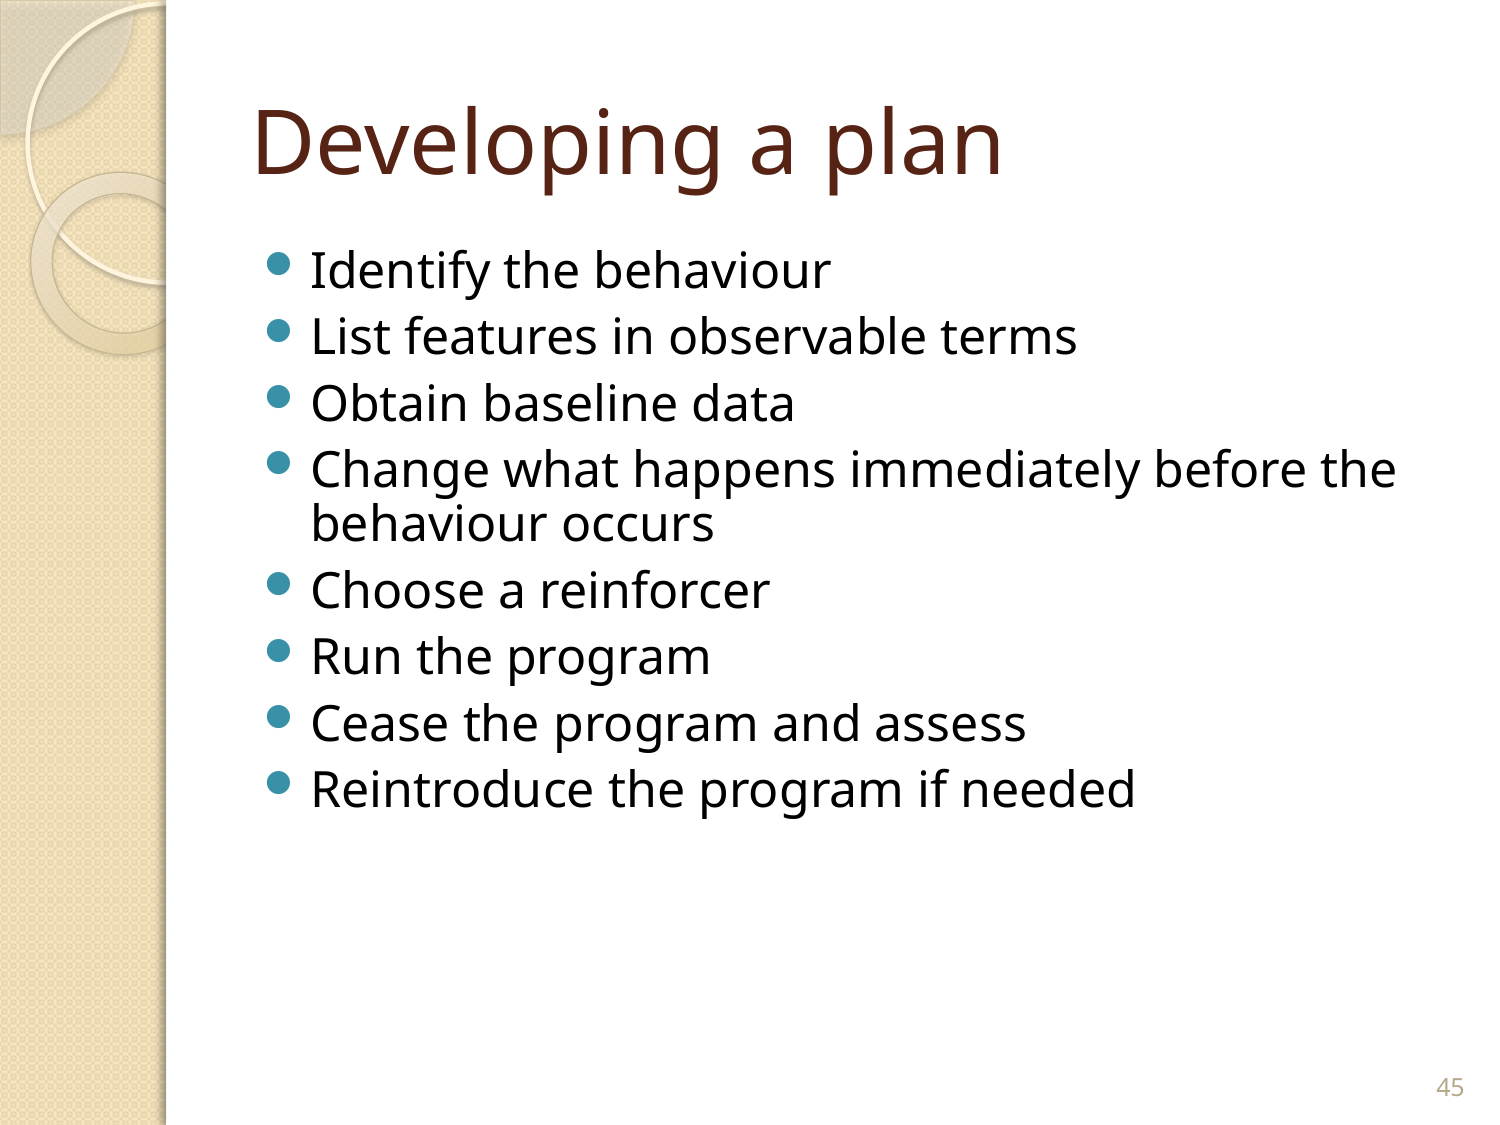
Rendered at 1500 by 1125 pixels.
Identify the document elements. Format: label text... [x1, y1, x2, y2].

list Identify the behaviour List features in observable terms Obtain baseline data Change what happens immediately before the behaviour occurs Choose a reinforcer Run the program Cease the program and assess Reintroduce the program if needed [235, 237, 1466, 1025]
slide_number 45 [1413, 1034, 1488, 1113]
title Developing a plan [235, 45, 1466, 233]
